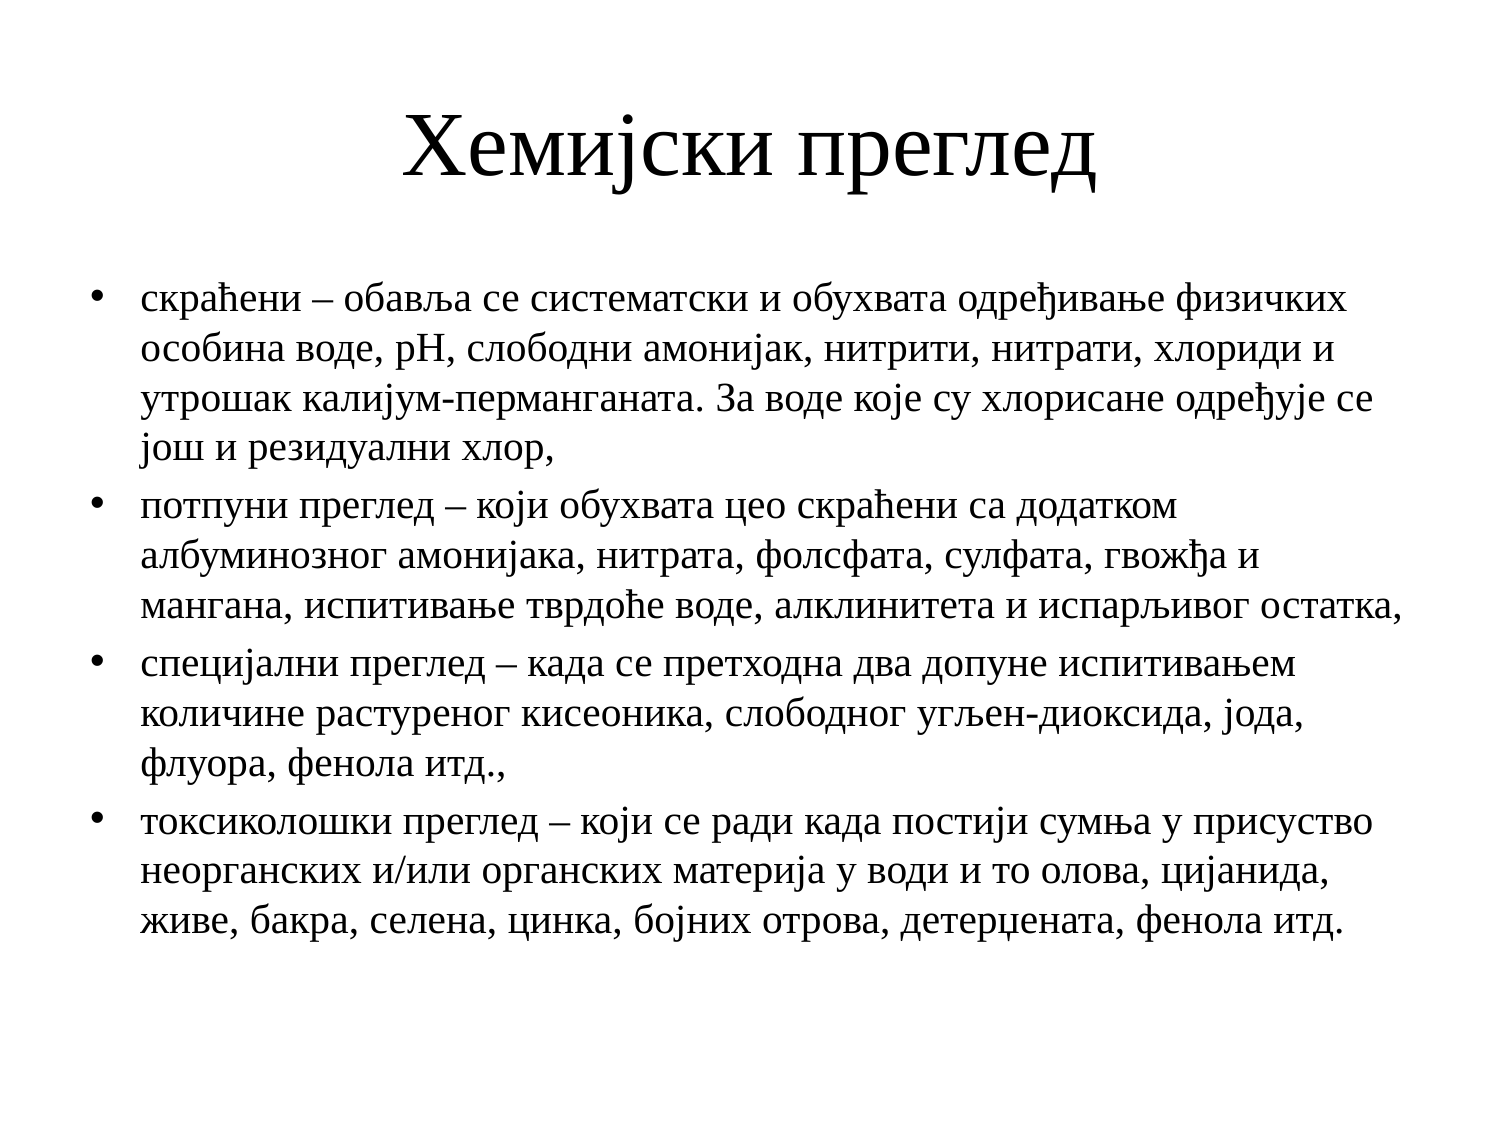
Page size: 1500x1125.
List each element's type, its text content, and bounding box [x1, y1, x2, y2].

list скраћени – обавља се систематски и обухвата одређивање физичких особина воде, рН, слободни амонијак, нитрити, нитрати, хлориди и утрошак калијум-перманганата. За воде које су хлорисане одређује се још и резидуални хлор, потпуни преглед – који обухвата цео скраћени са додатком албуминозног амонијака, нитрата, фолсфата, сулфата, гвожђа и мангана, испитивање тврдоће воде, алклинитета и испарљивог остатка, специјални преглед – када се претходна два допуне испитивањем количине растуреног кисеоника, слободног угљен-диоксида, јода, флуора, фенола итд., токсиколошки преглед – који се ради када постији сумња у присуство неорганских и/или органских материја у води и то олова, цијанида, живе, бакра, селена, цинка, бојних отрова, детерџената, фенола итд. [75, 262, 1425, 1005]
title Хемијски преглед [75, 45, 1425, 233]
